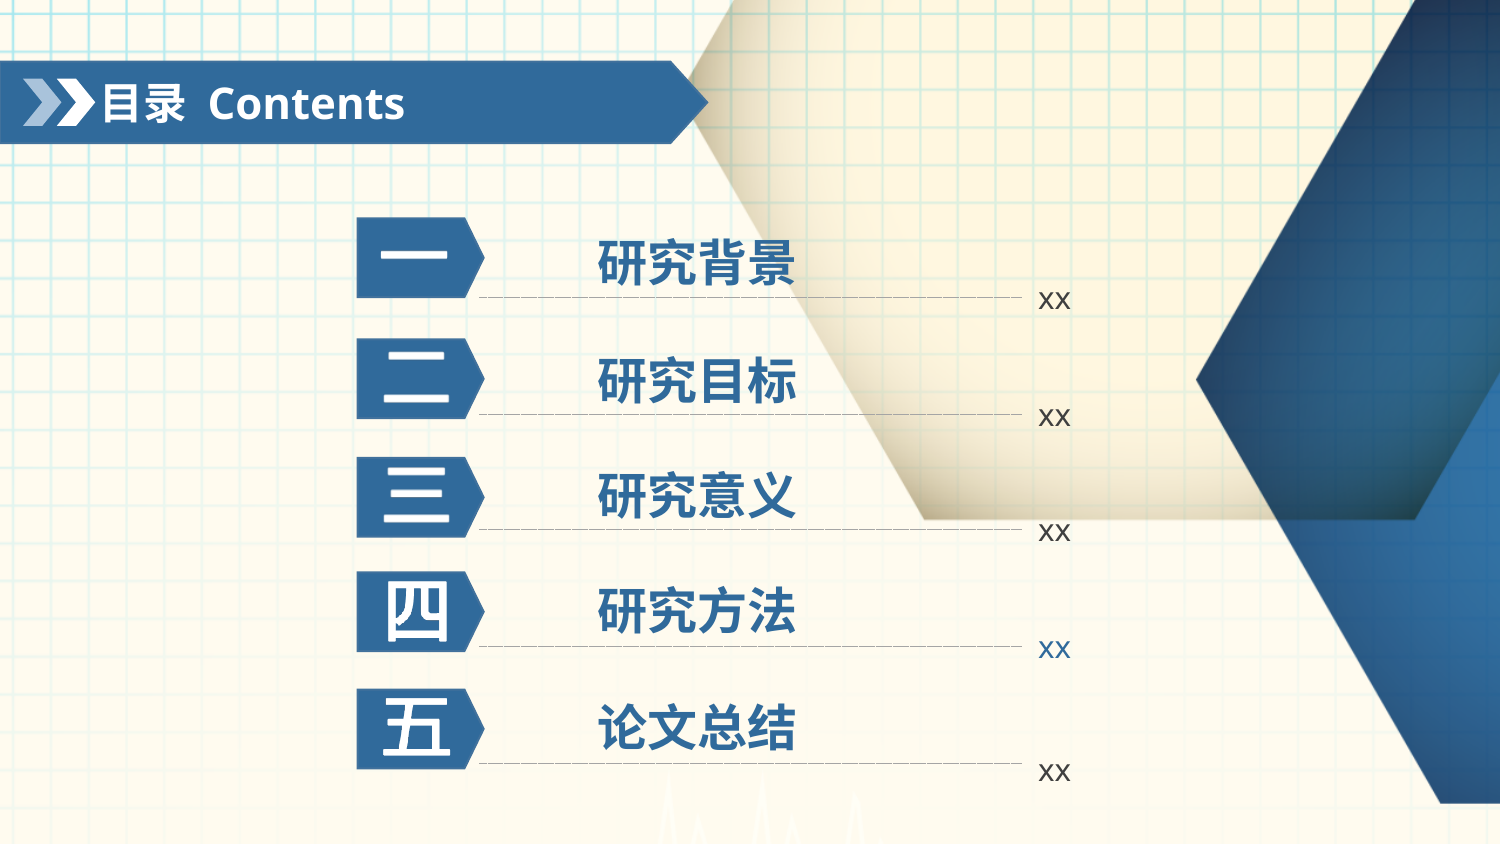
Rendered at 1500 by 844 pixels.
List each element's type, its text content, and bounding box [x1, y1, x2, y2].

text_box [357, 330, 1132, 442]
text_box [357, 448, 1132, 557]
picture [0, 0, 1500, 844]
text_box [357, 206, 1132, 325]
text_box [357, 680, 1132, 796]
text_box 目录 Contents [84, 65, 662, 146]
text_box [22, 78, 62, 126]
text_box [56, 78, 84, 126]
text_box [0, 61, 708, 144]
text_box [357, 563, 1132, 674]
